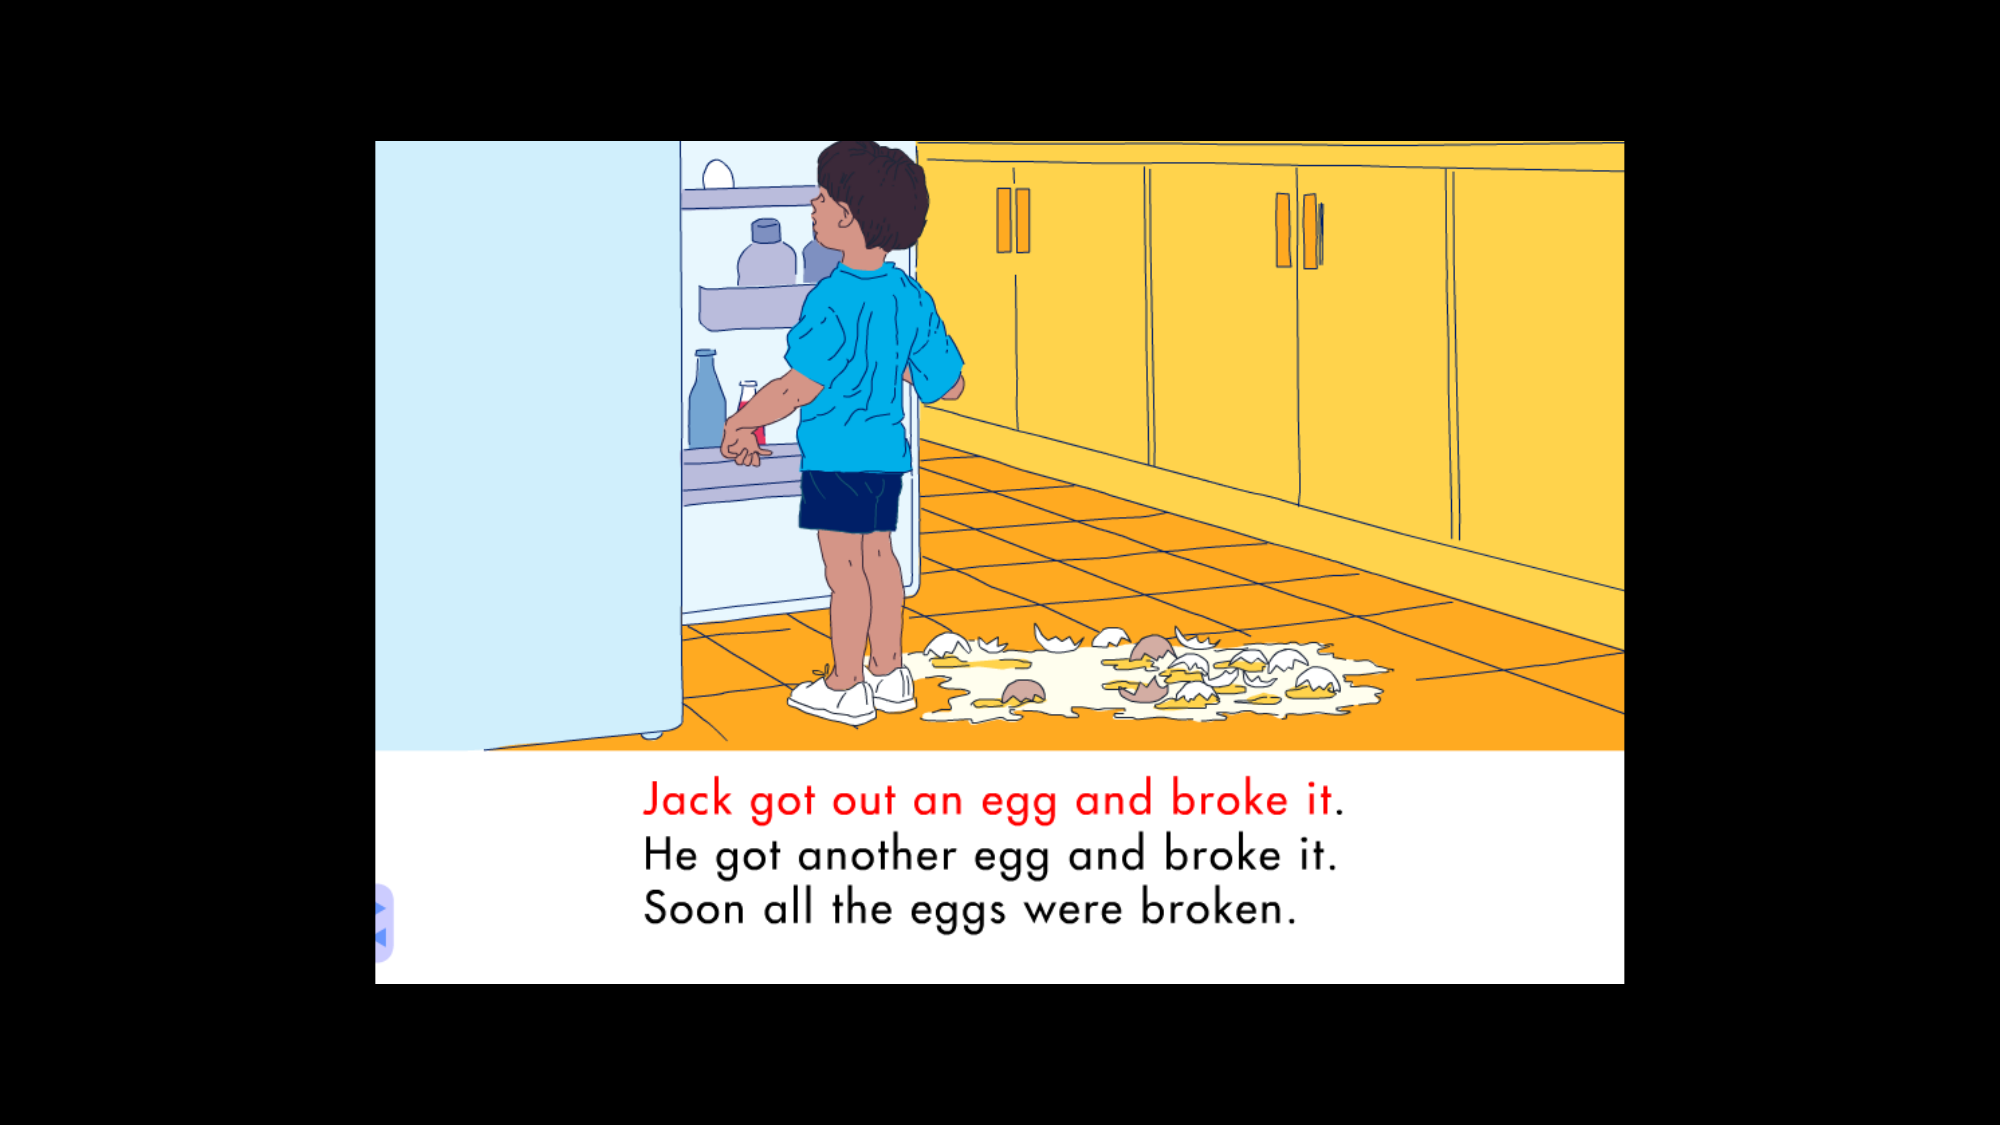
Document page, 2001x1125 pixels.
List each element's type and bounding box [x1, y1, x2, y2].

picture [375, 140, 1625, 984]
